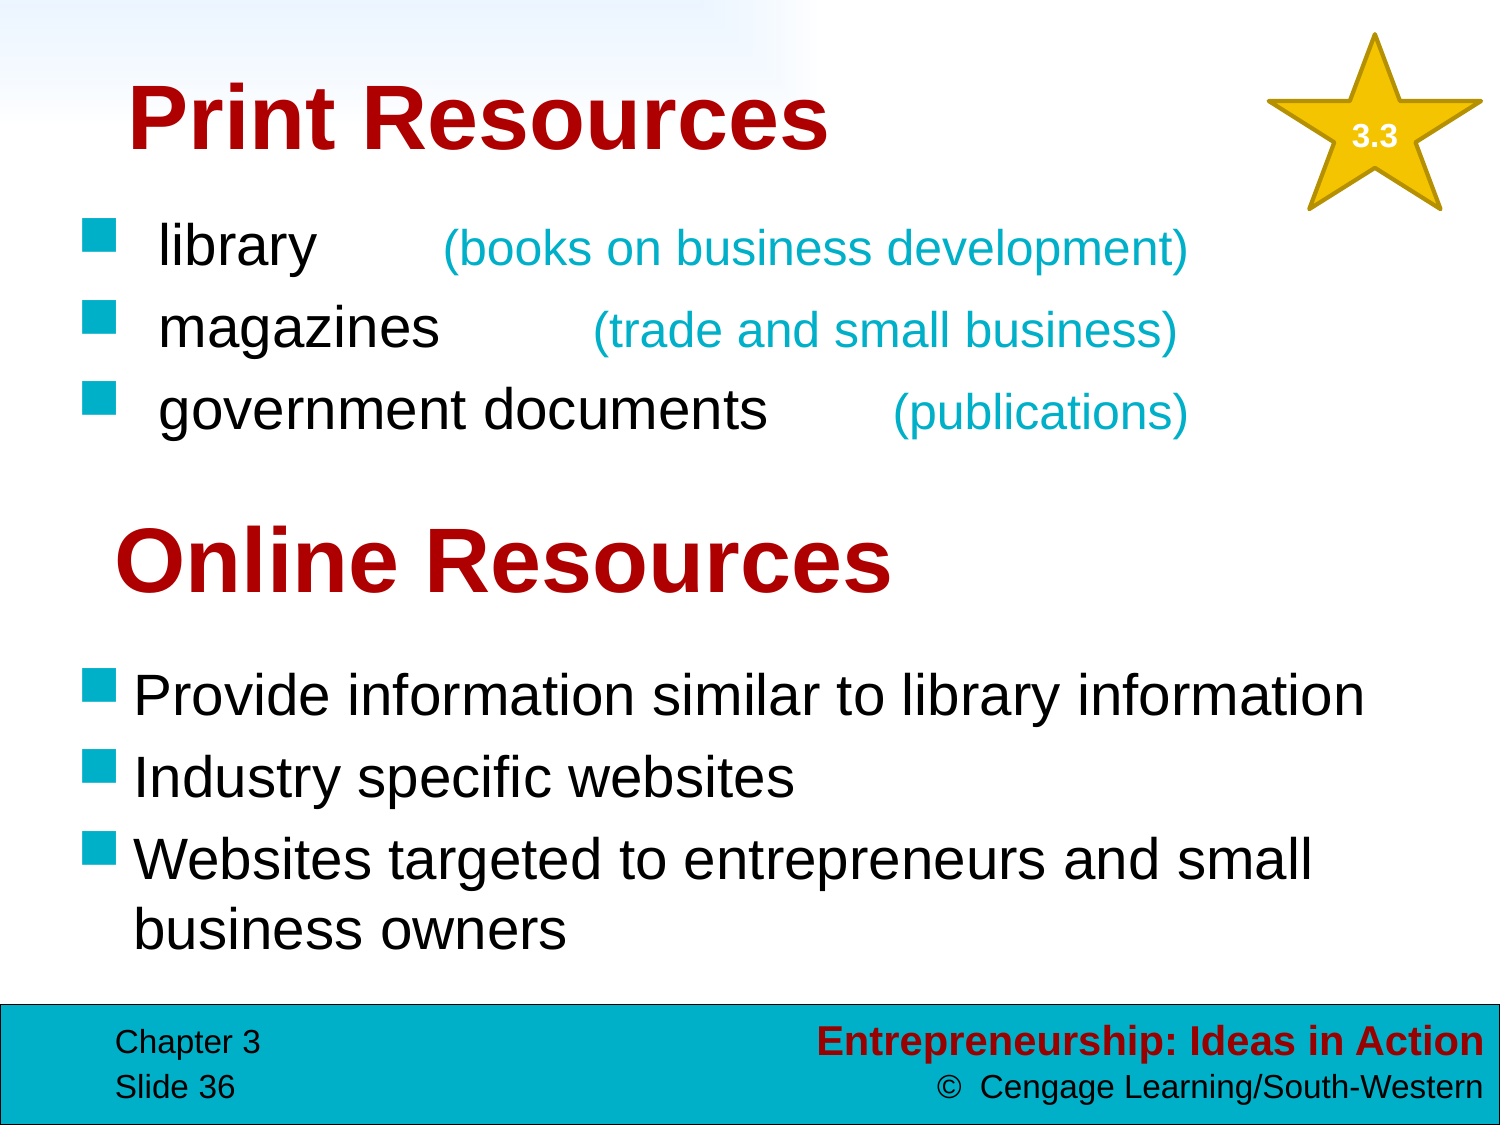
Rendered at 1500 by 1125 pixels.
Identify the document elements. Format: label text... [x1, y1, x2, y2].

text_box Online Resources [99, 462, 1375, 650]
list library (books on business development) magazines (trade and small business) government documents (publications) [62, 199, 1376, 463]
text_box 3.3 [1266, 32, 1484, 211]
title Print Resources [112, 49, 1366, 176]
slide_number Slide 36 [99, 1037, 413, 1113]
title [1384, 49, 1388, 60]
footer Chapter 3 [99, 1012, 413, 1037]
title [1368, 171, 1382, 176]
text_box Provide information similar to library information Industry specific websites Websites targeted to entrepreneurs and small business owners [62, 650, 1463, 988]
